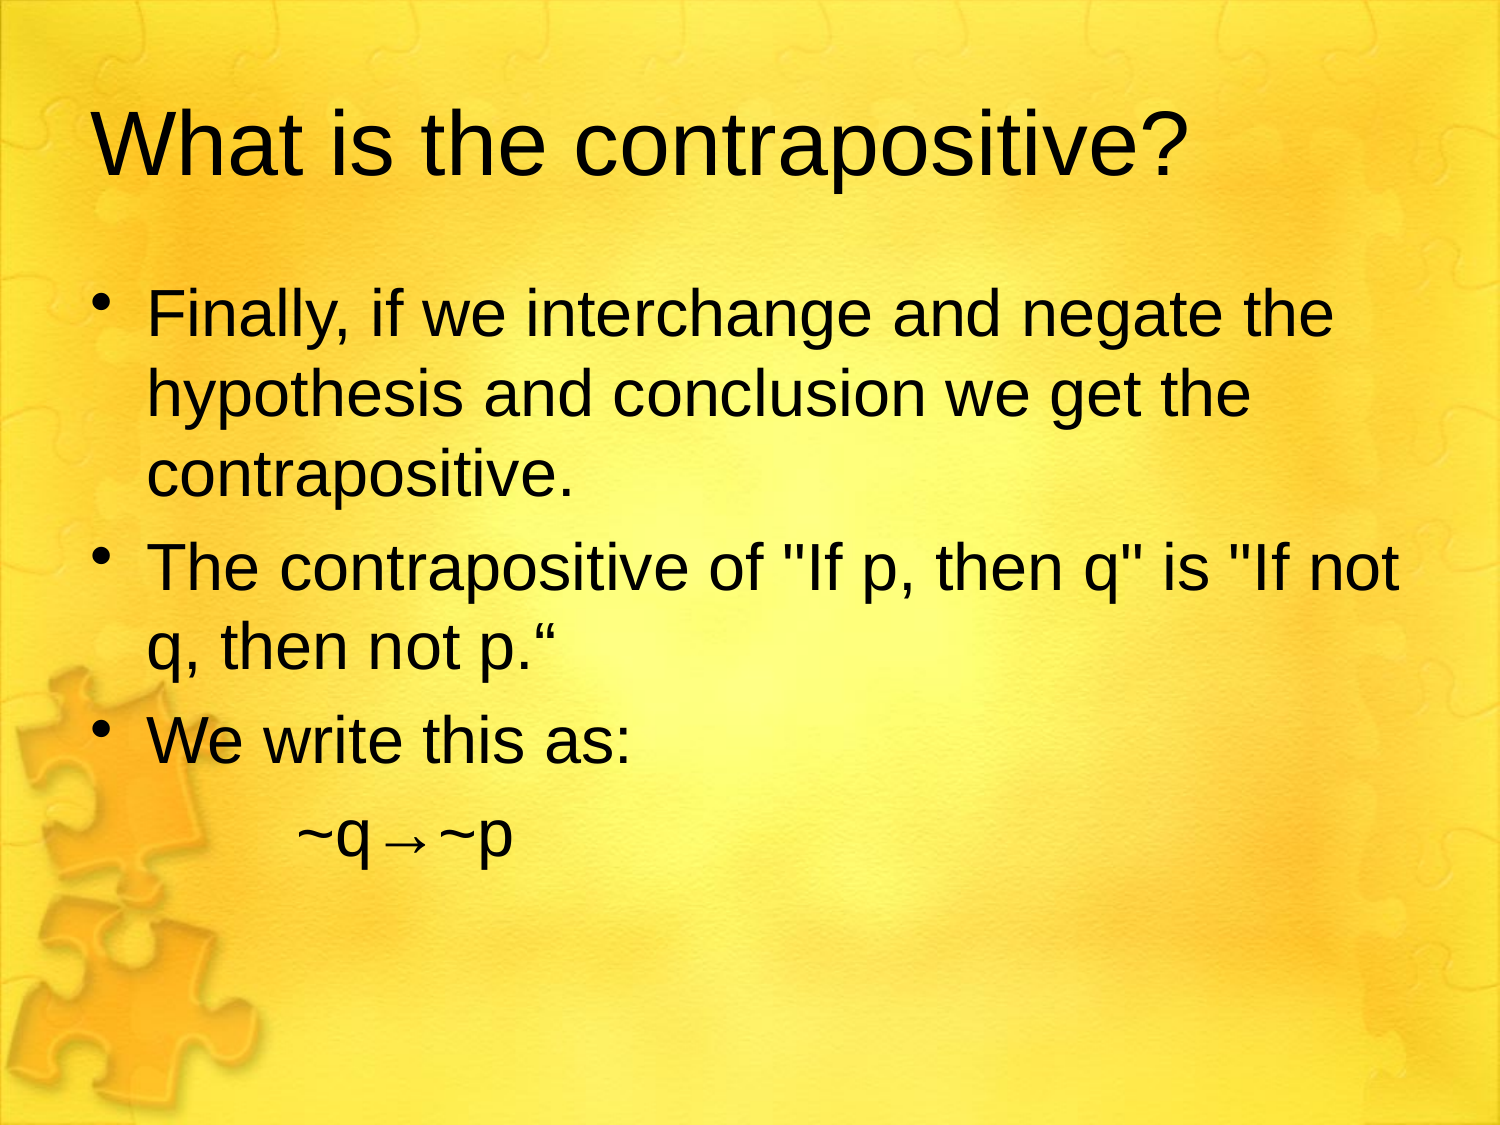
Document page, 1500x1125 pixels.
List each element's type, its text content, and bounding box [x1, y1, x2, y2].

title What is the contrapositive? [74, 44, 1426, 233]
picture [0, 0, 1500, 1125]
list Finally, if we interchange and negate the hypothesis and conclusion we get the contrapositive. The contrapositive of "If p, then q" is "If not q, then not p.“ We write this as: ~q→~p [74, 262, 1426, 1006]
